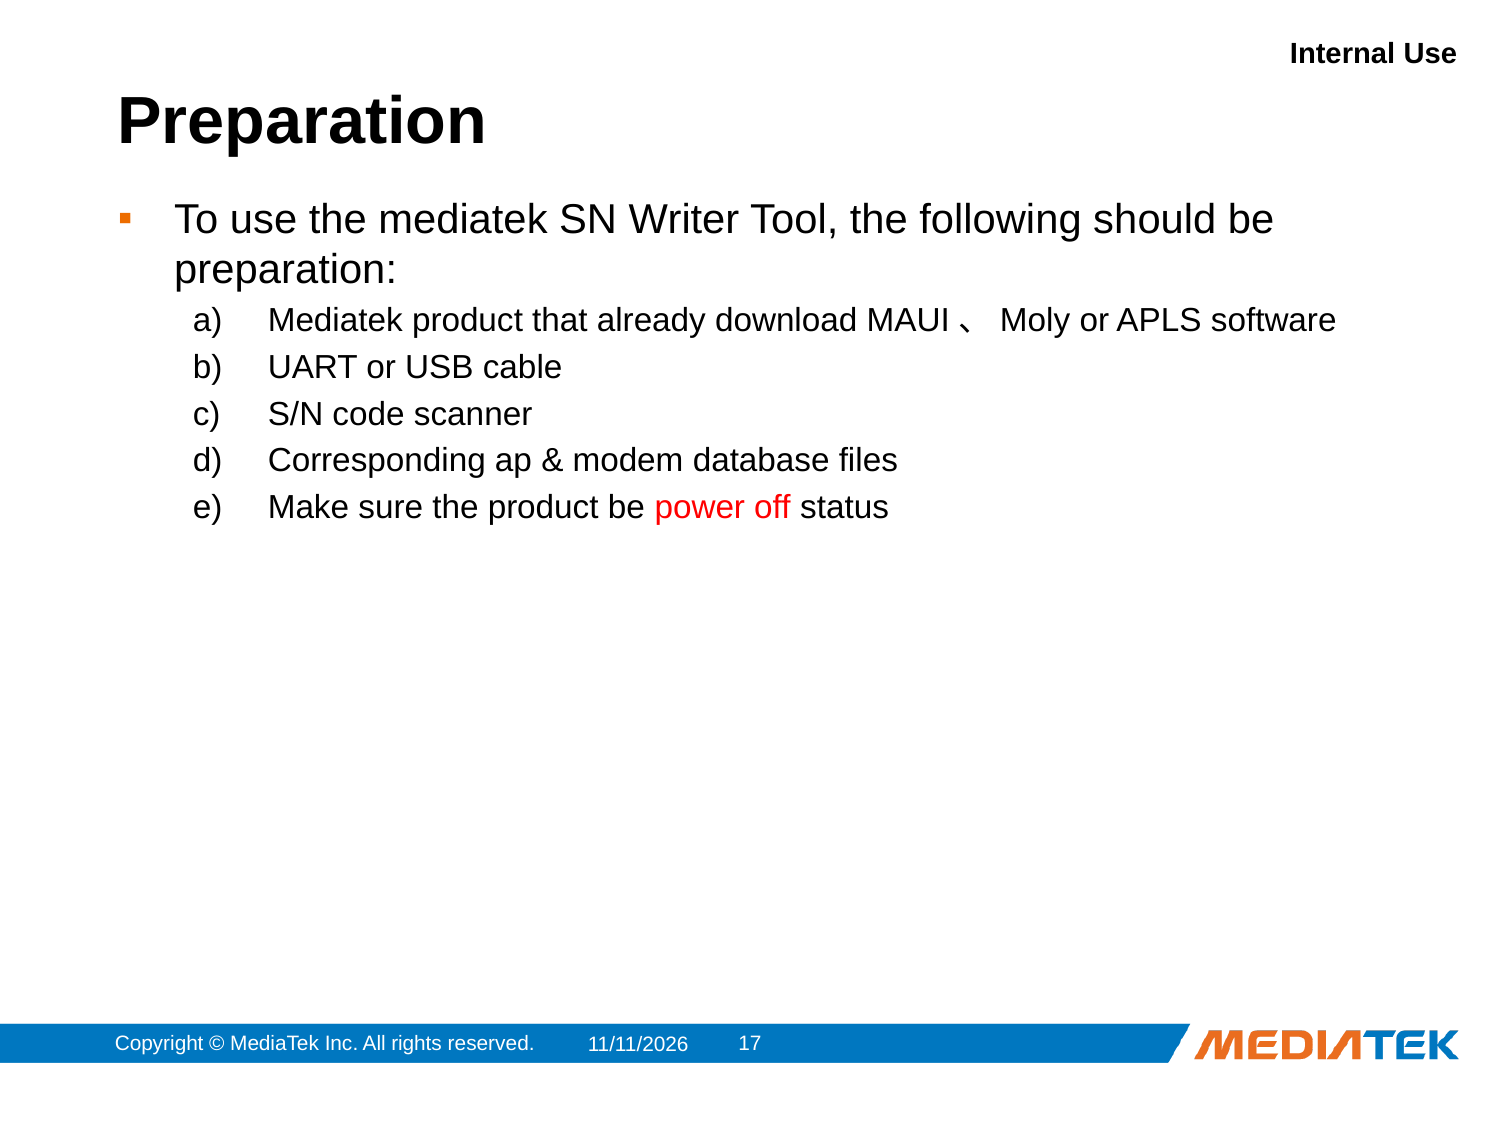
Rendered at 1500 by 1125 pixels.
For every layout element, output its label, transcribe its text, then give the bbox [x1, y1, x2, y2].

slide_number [573, 1022, 711, 1090]
footer Copyright © MediaTek Inc. All rights reserved. [99, 1022, 573, 1090]
picture [0, 1023, 99, 1063]
title Preparation [101, 62, 1425, 172]
slide_number 16 [711, 1022, 789, 1090]
picture [789, 1023, 1459, 1063]
list To use the mediatek SN Writer Tool, the following should be preparation: Mediatek product that already download MAUI、Moly or APLS software UART or USB cable S/N code scanner Corresponding ap & modem database files Make sure the product be power off status [102, 184, 1425, 998]
